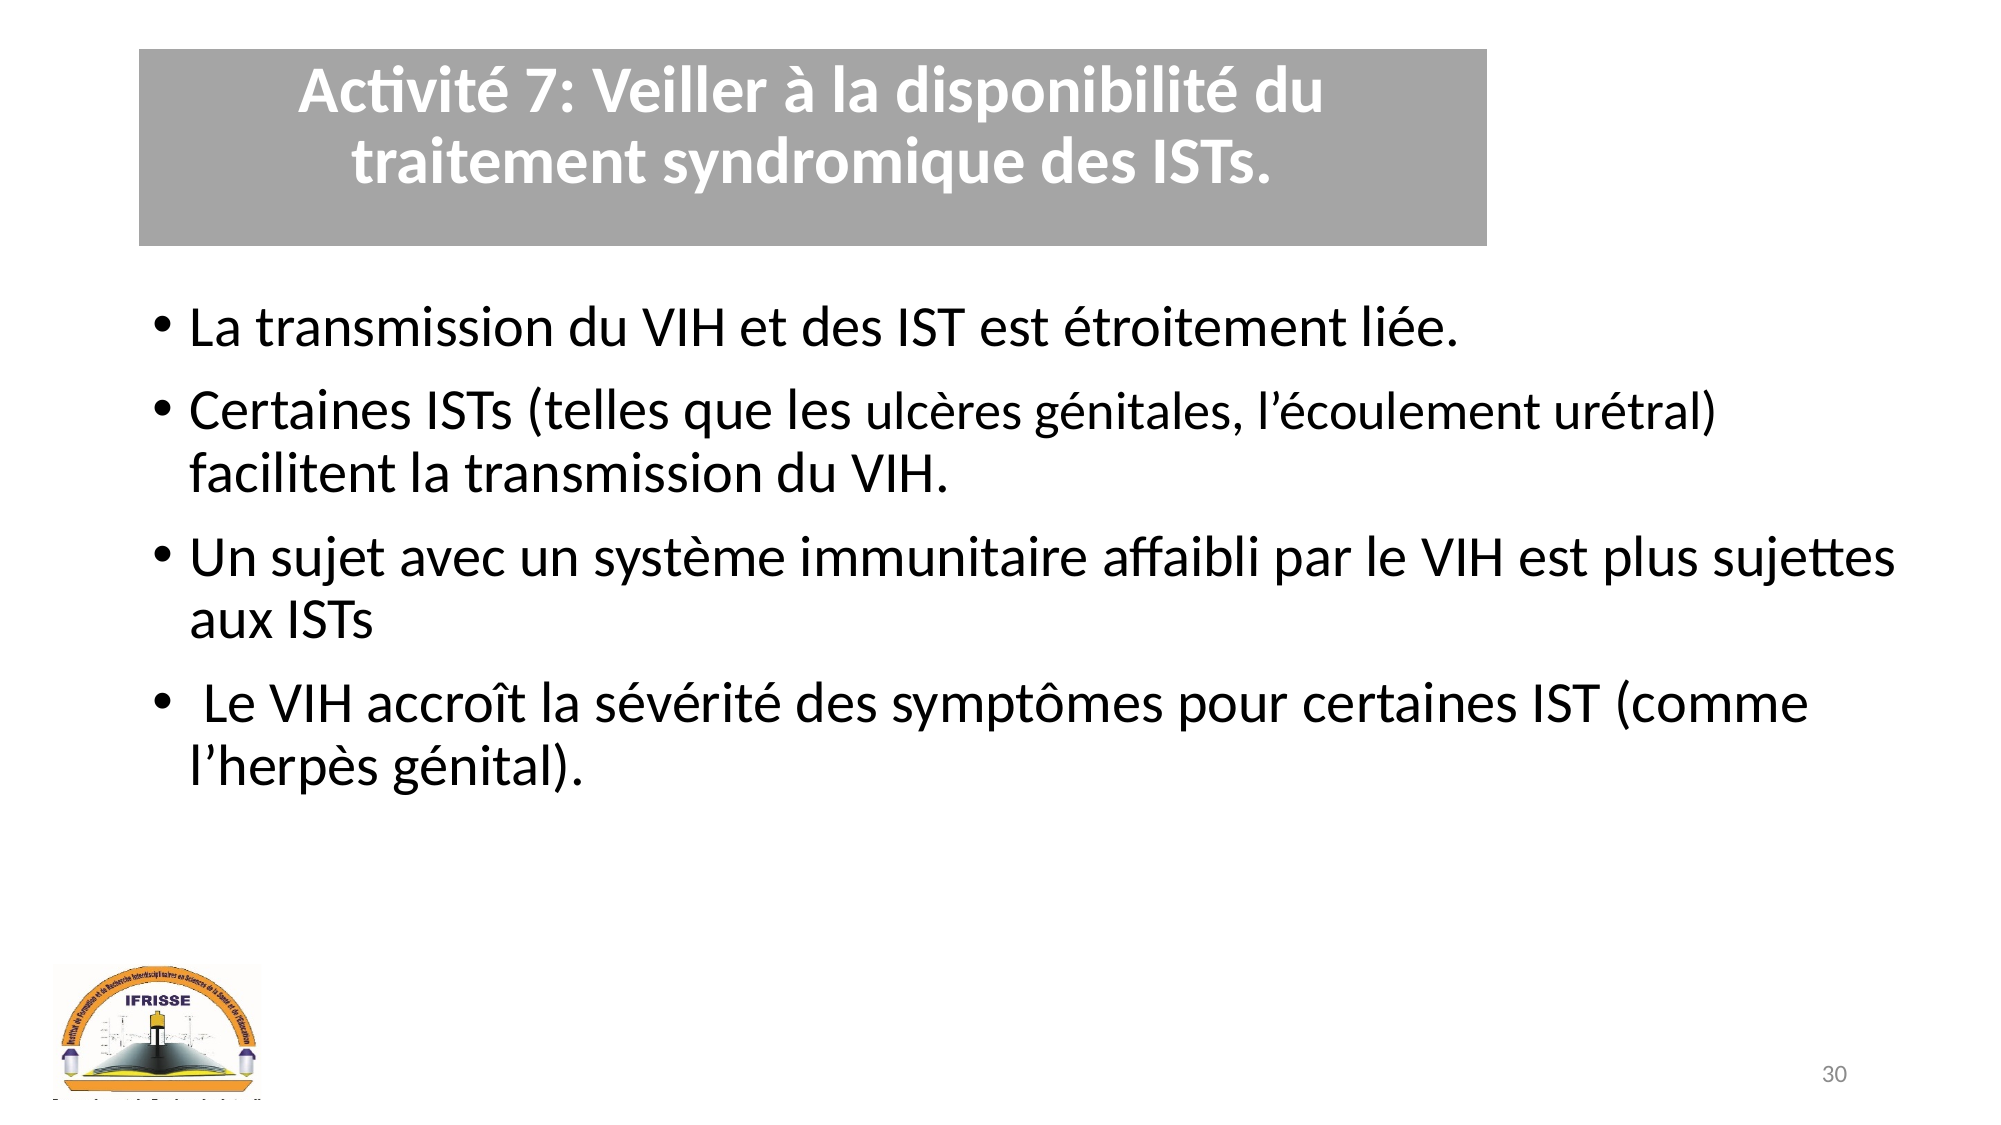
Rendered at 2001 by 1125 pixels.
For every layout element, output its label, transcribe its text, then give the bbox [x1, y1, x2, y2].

list La transmission du VIH et des IST est étroitement liée. Certaines ISTs (telles que les ulcères génitales, l’écoulement urétral) facilitent la transmission du VIH. Un sujet avec un système immunitaire affaibli par le VIH est plus sujettes aux ISTs Le VIH accroît la sévérité des symptômes pour certaines IST (comme l’herpès génital). [137, 288, 1939, 948]
title Activité 7: Veiller à la disponibilité du traitement syndromique des ISTs. [136, 46, 1490, 249]
picture [53, 964, 262, 1100]
slide_number 30 [1412, 1042, 1863, 1103]
